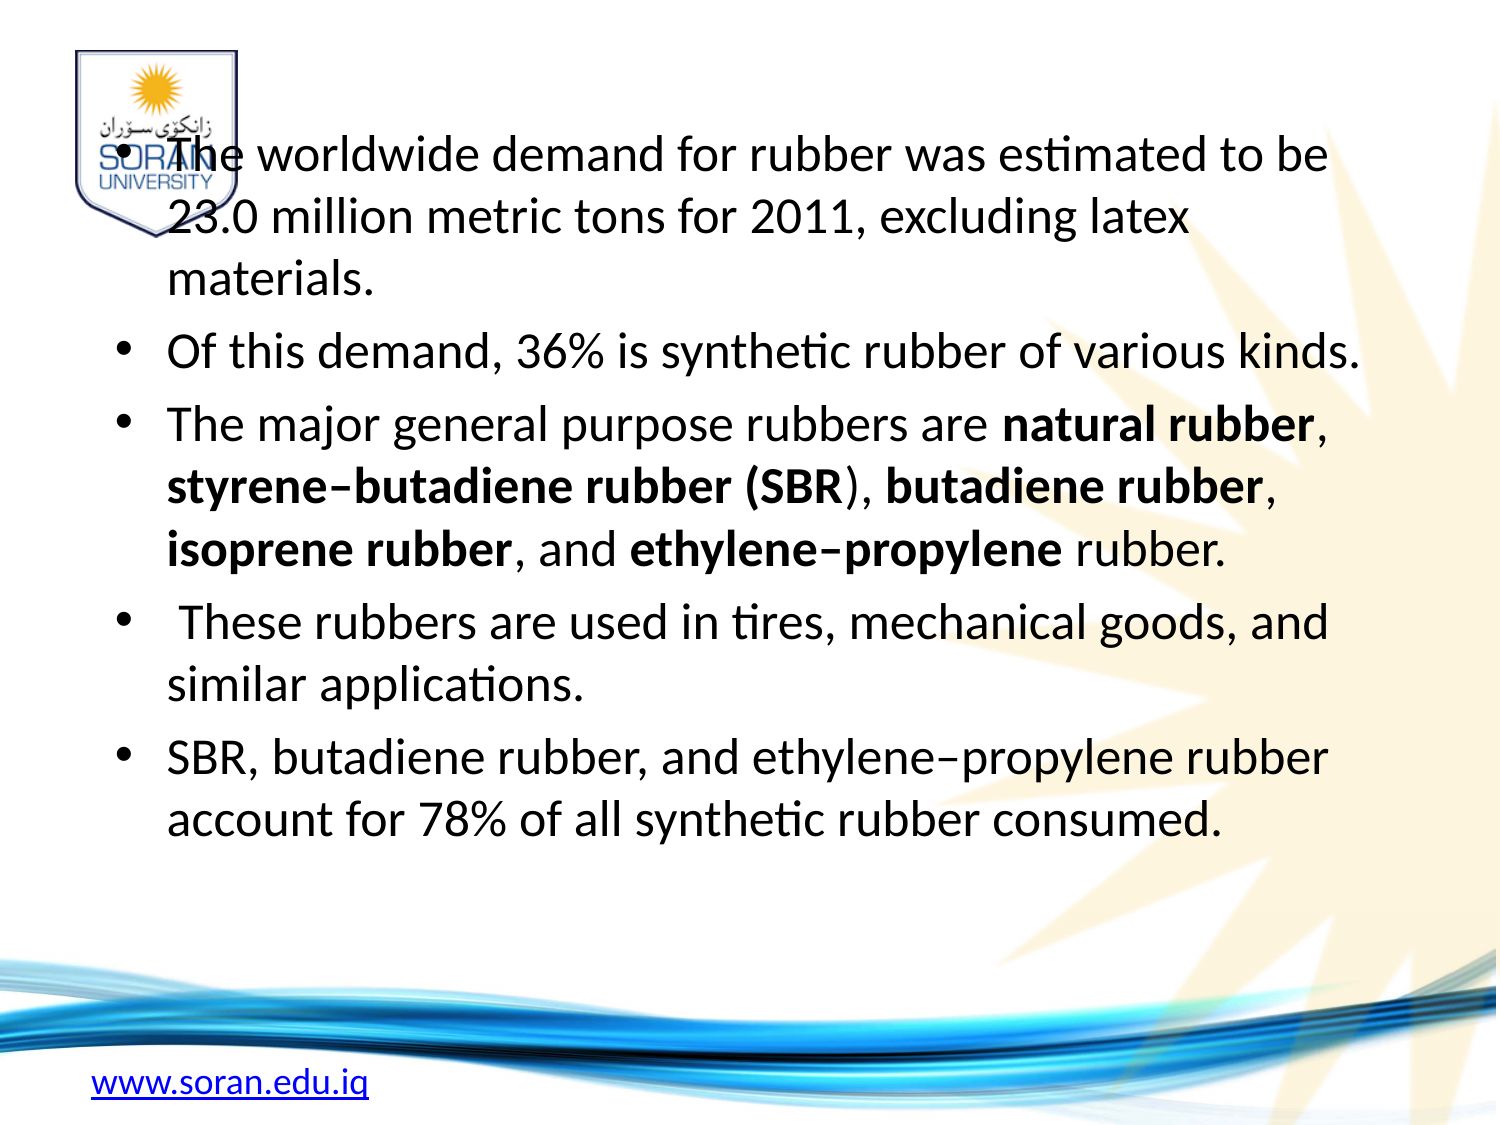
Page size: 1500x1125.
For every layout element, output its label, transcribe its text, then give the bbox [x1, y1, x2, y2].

list The worldwide demand for rubber was estimated to be 23.0 million metric tons for 2011, excluding latex materials. Of this demand, 36% is synthetic rubber of various kinds. The major general purpose rubbers are natural rubber, styrene–butadiene rubber (SBR), butadiene rubber, isoprene rubber, and ethylene–propylene rubber. These rubbers are used in tires, mechanical goods, and similar applications. SBR, butadiene rubber, and ethylene–propylene rubber account for 78% of all synthetic rubber consumed. [99, 111, 1394, 987]
picture [0, 99, 1500, 1125]
picture [75, 50, 238, 238]
